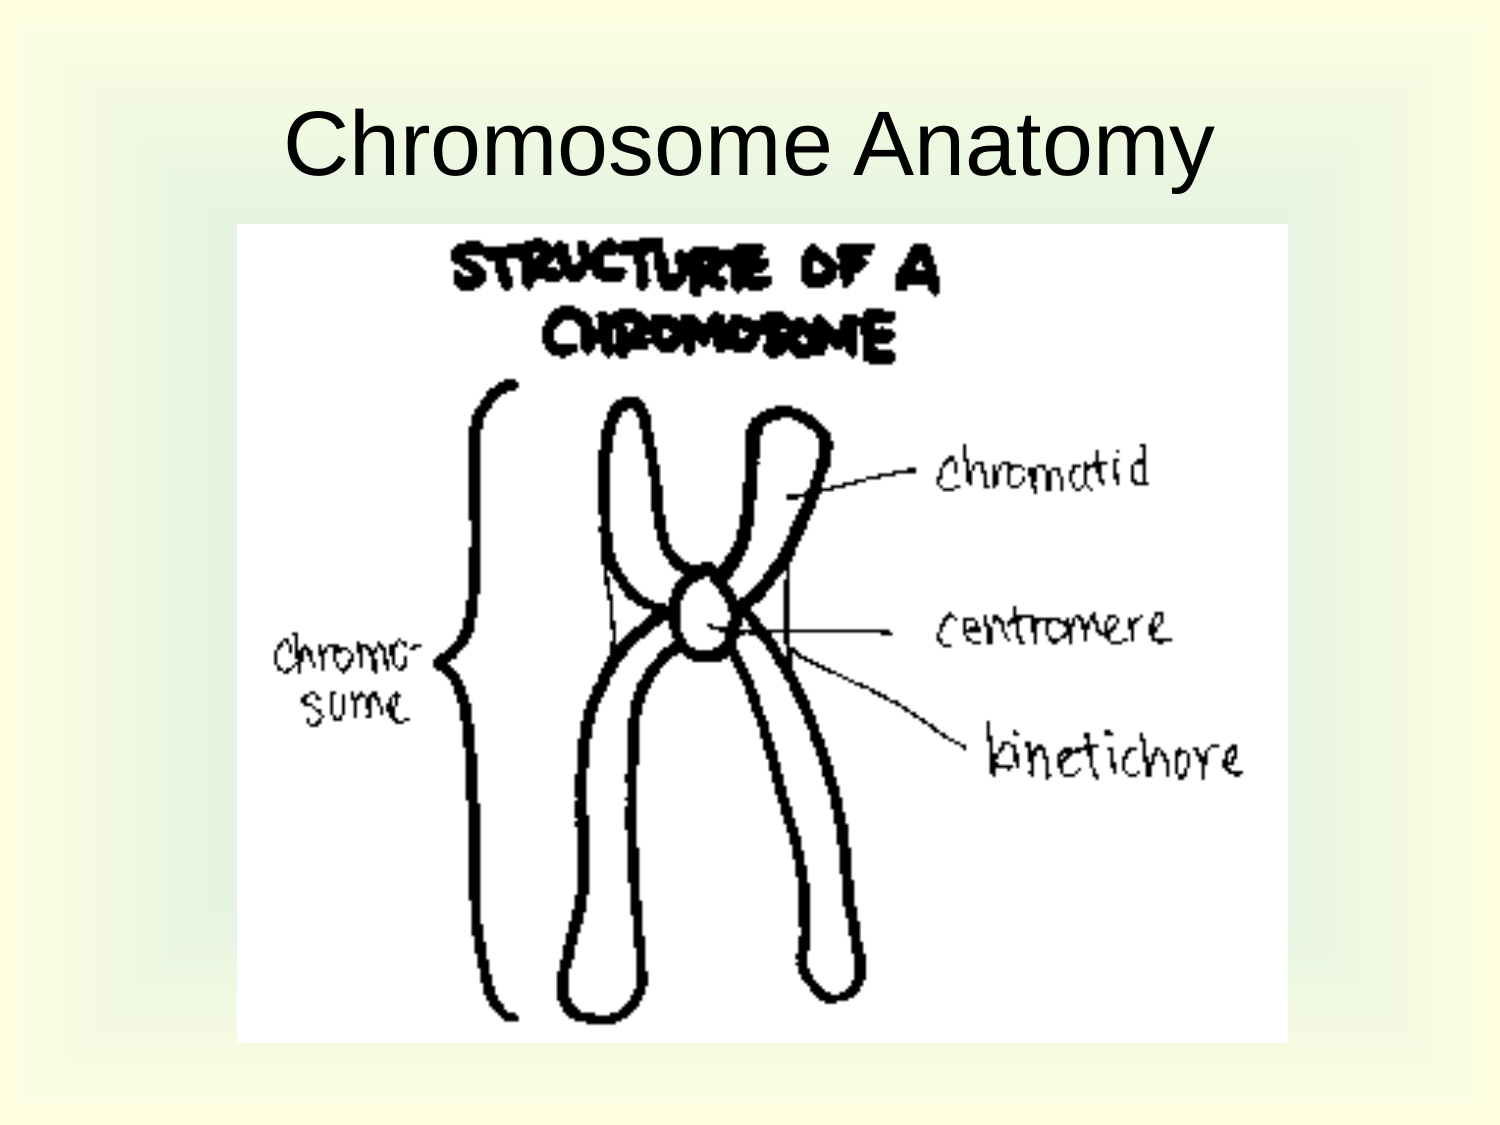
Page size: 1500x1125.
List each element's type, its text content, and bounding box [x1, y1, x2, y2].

title Chromosome Anatomy [74, 44, 1426, 233]
picture [237, 224, 1288, 1043]
